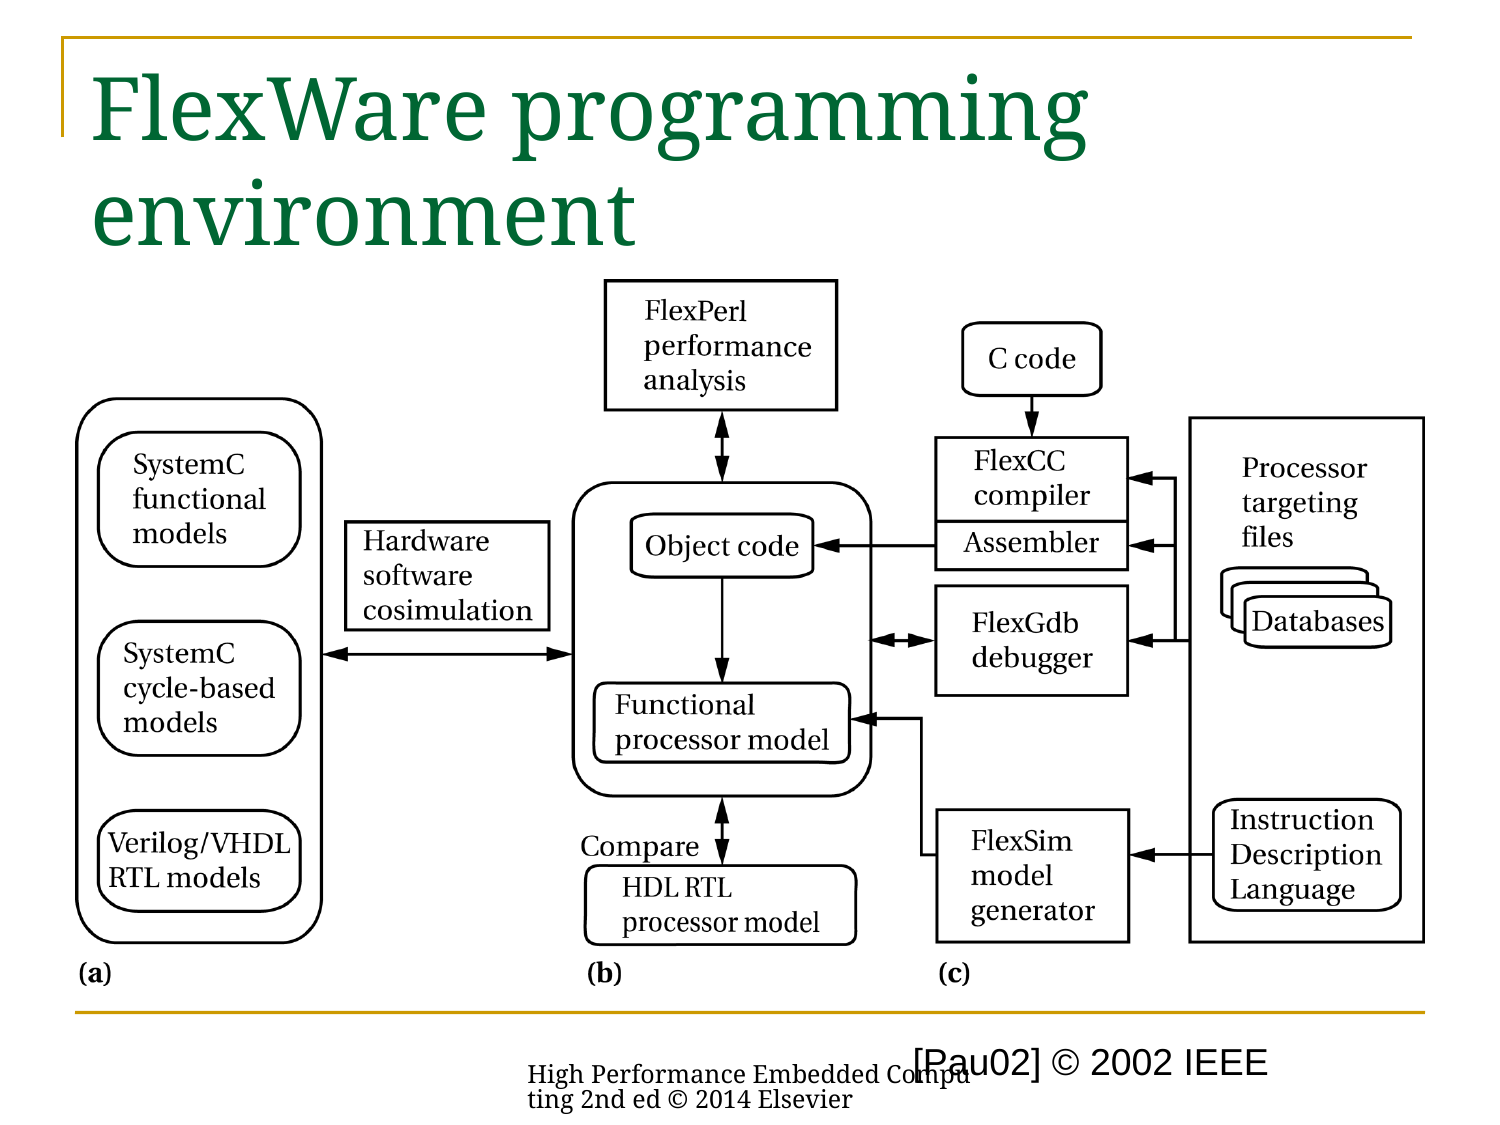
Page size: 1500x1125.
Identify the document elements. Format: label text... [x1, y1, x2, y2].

text_box [Pau02] © 2002 IEEE [897, 1030, 1285, 1091]
title FlexWare programming environment [75, 45, 1425, 233]
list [74, 279, 1426, 989]
footer High Performance Embedded Computing 2nd ed © 2014 Elsevier [512, 1025, 988, 1100]
